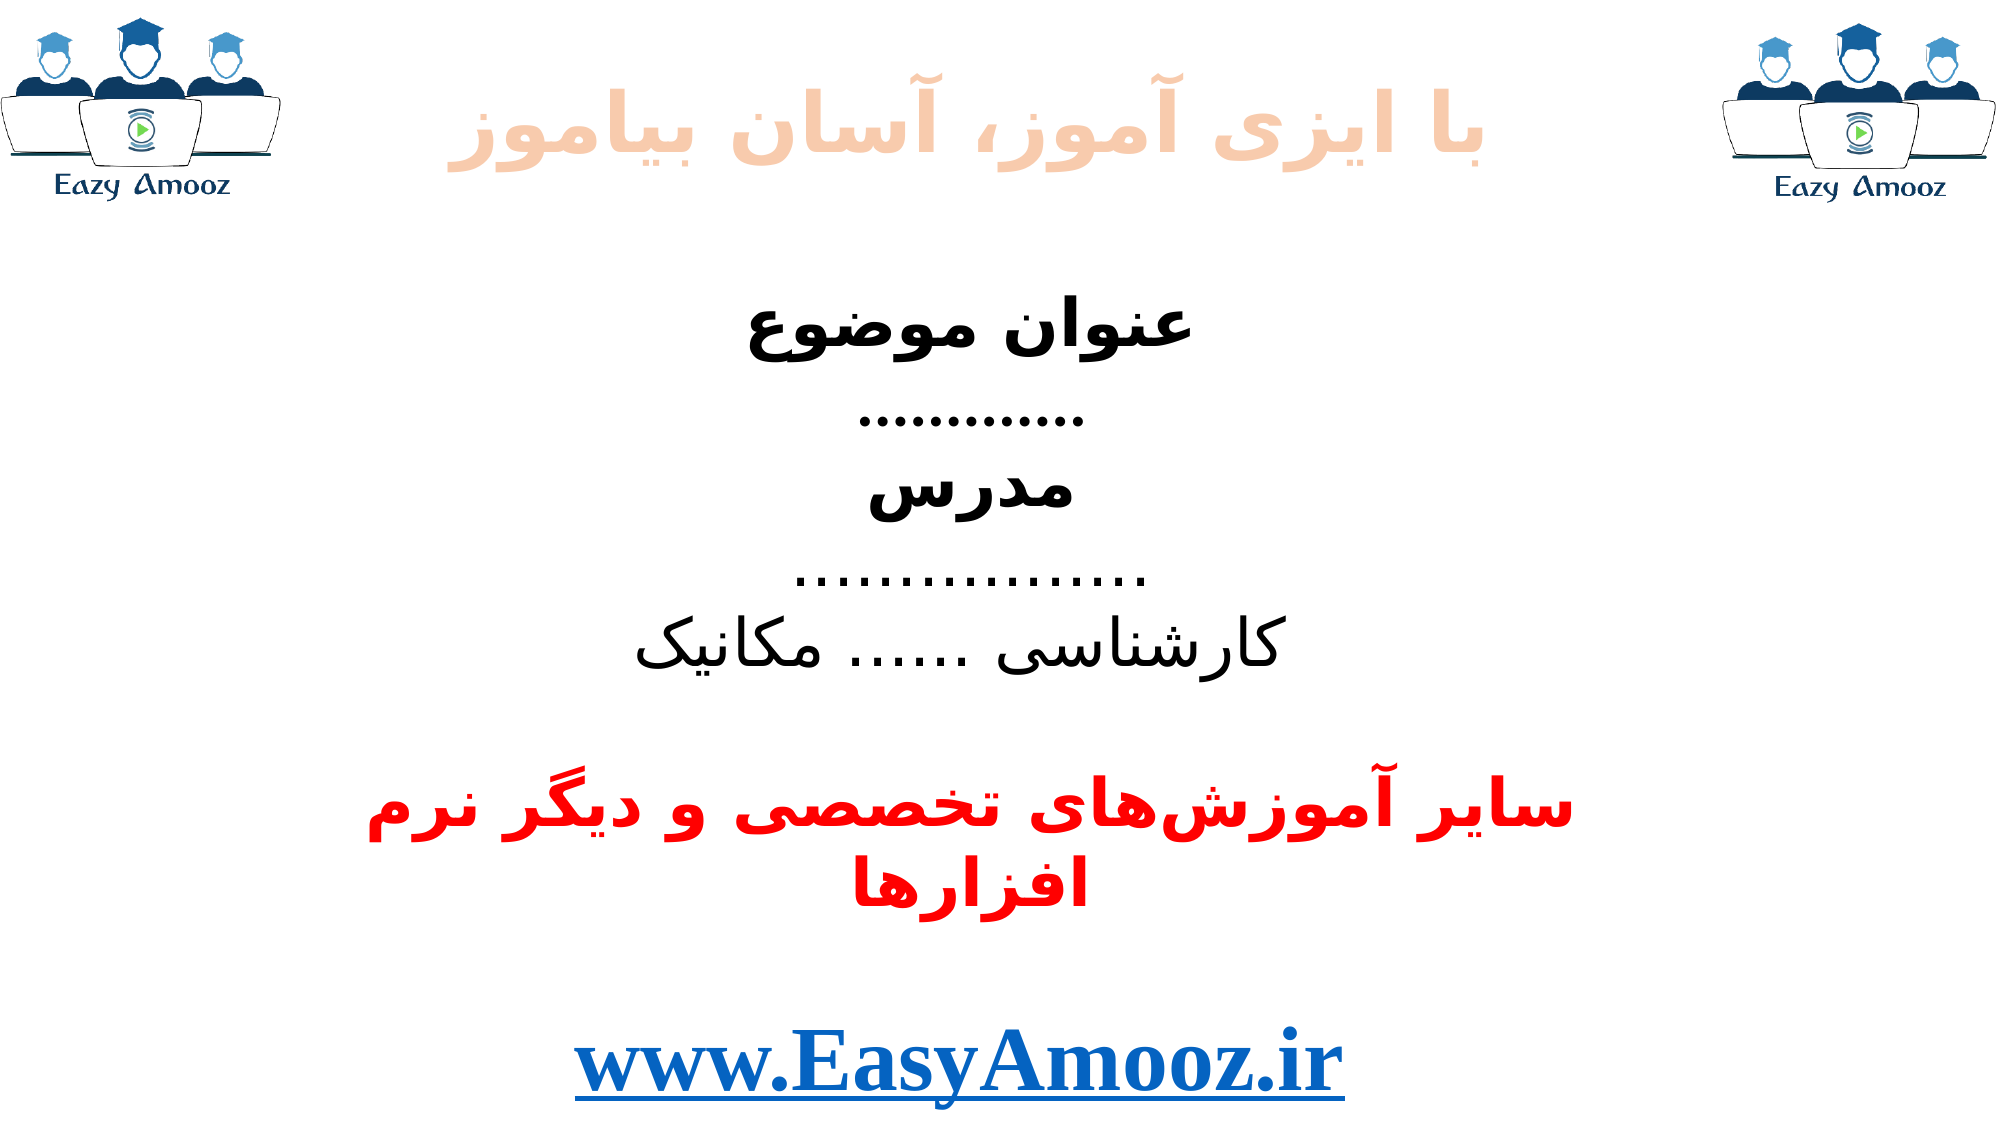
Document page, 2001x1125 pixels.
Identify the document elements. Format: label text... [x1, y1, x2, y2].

text_box با ایزی آموز، آسان بیاموز [436, 62, 1506, 177]
picture [1717, 0, 2000, 235]
text_box عنوان موضوع ............. مدرس ................. کارشناسی ...... مکانیک سایر آموزش‌های تخصصی و دیگر نرم افزارها www.EasyAmooz.ir [321, 32, 1622, 1125]
picture [0, 0, 285, 235]
